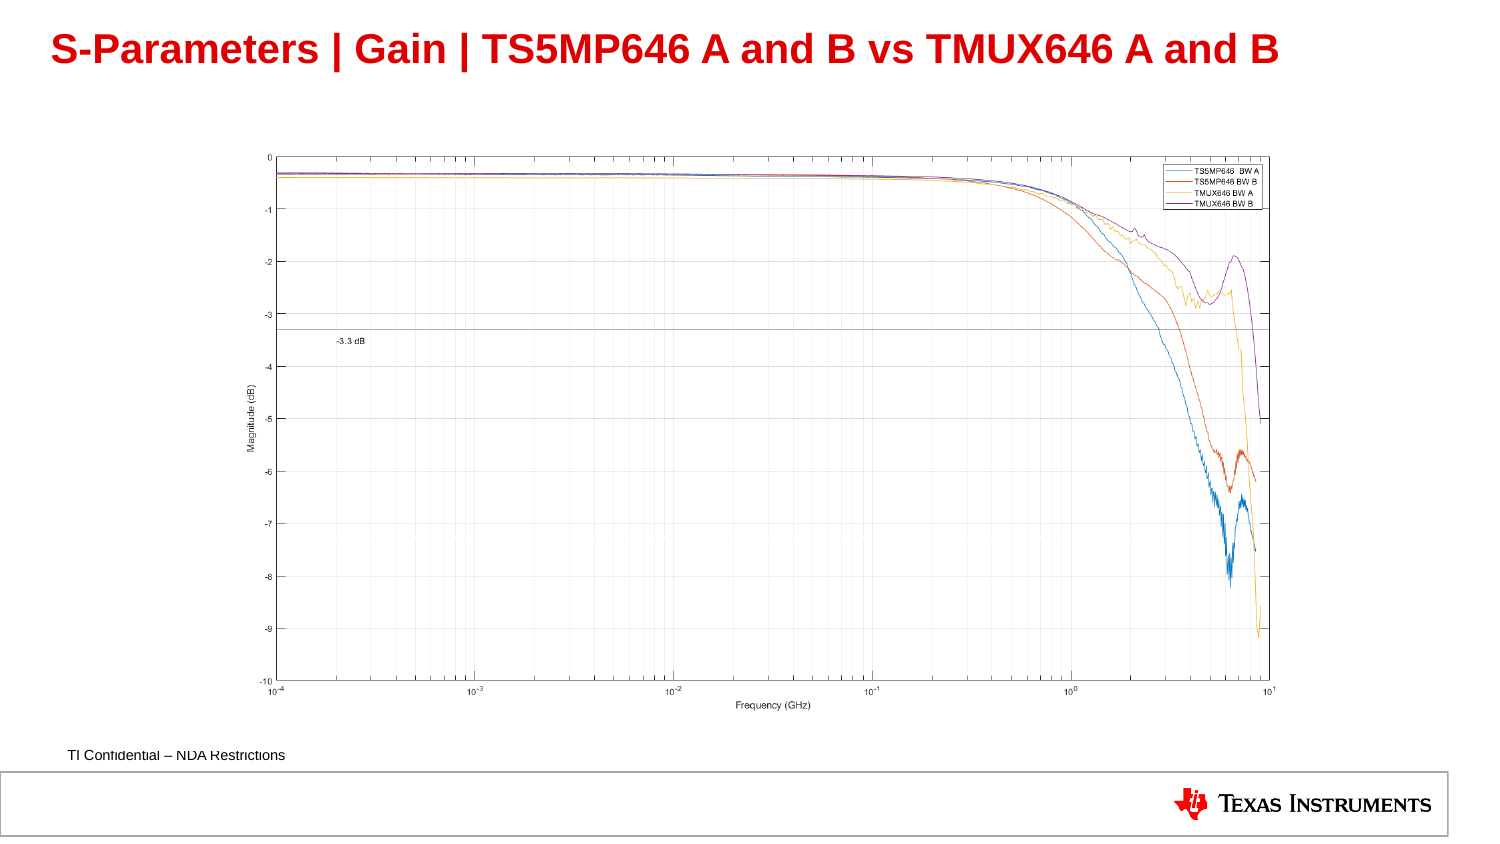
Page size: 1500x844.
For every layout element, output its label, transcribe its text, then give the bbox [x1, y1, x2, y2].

picture [1174, 788, 1431, 820]
title S-Parameters | Gain | TS5MP646 A and B vs TMUX646 A and B [37, 0, 1472, 102]
picture [108, 107, 1392, 752]
